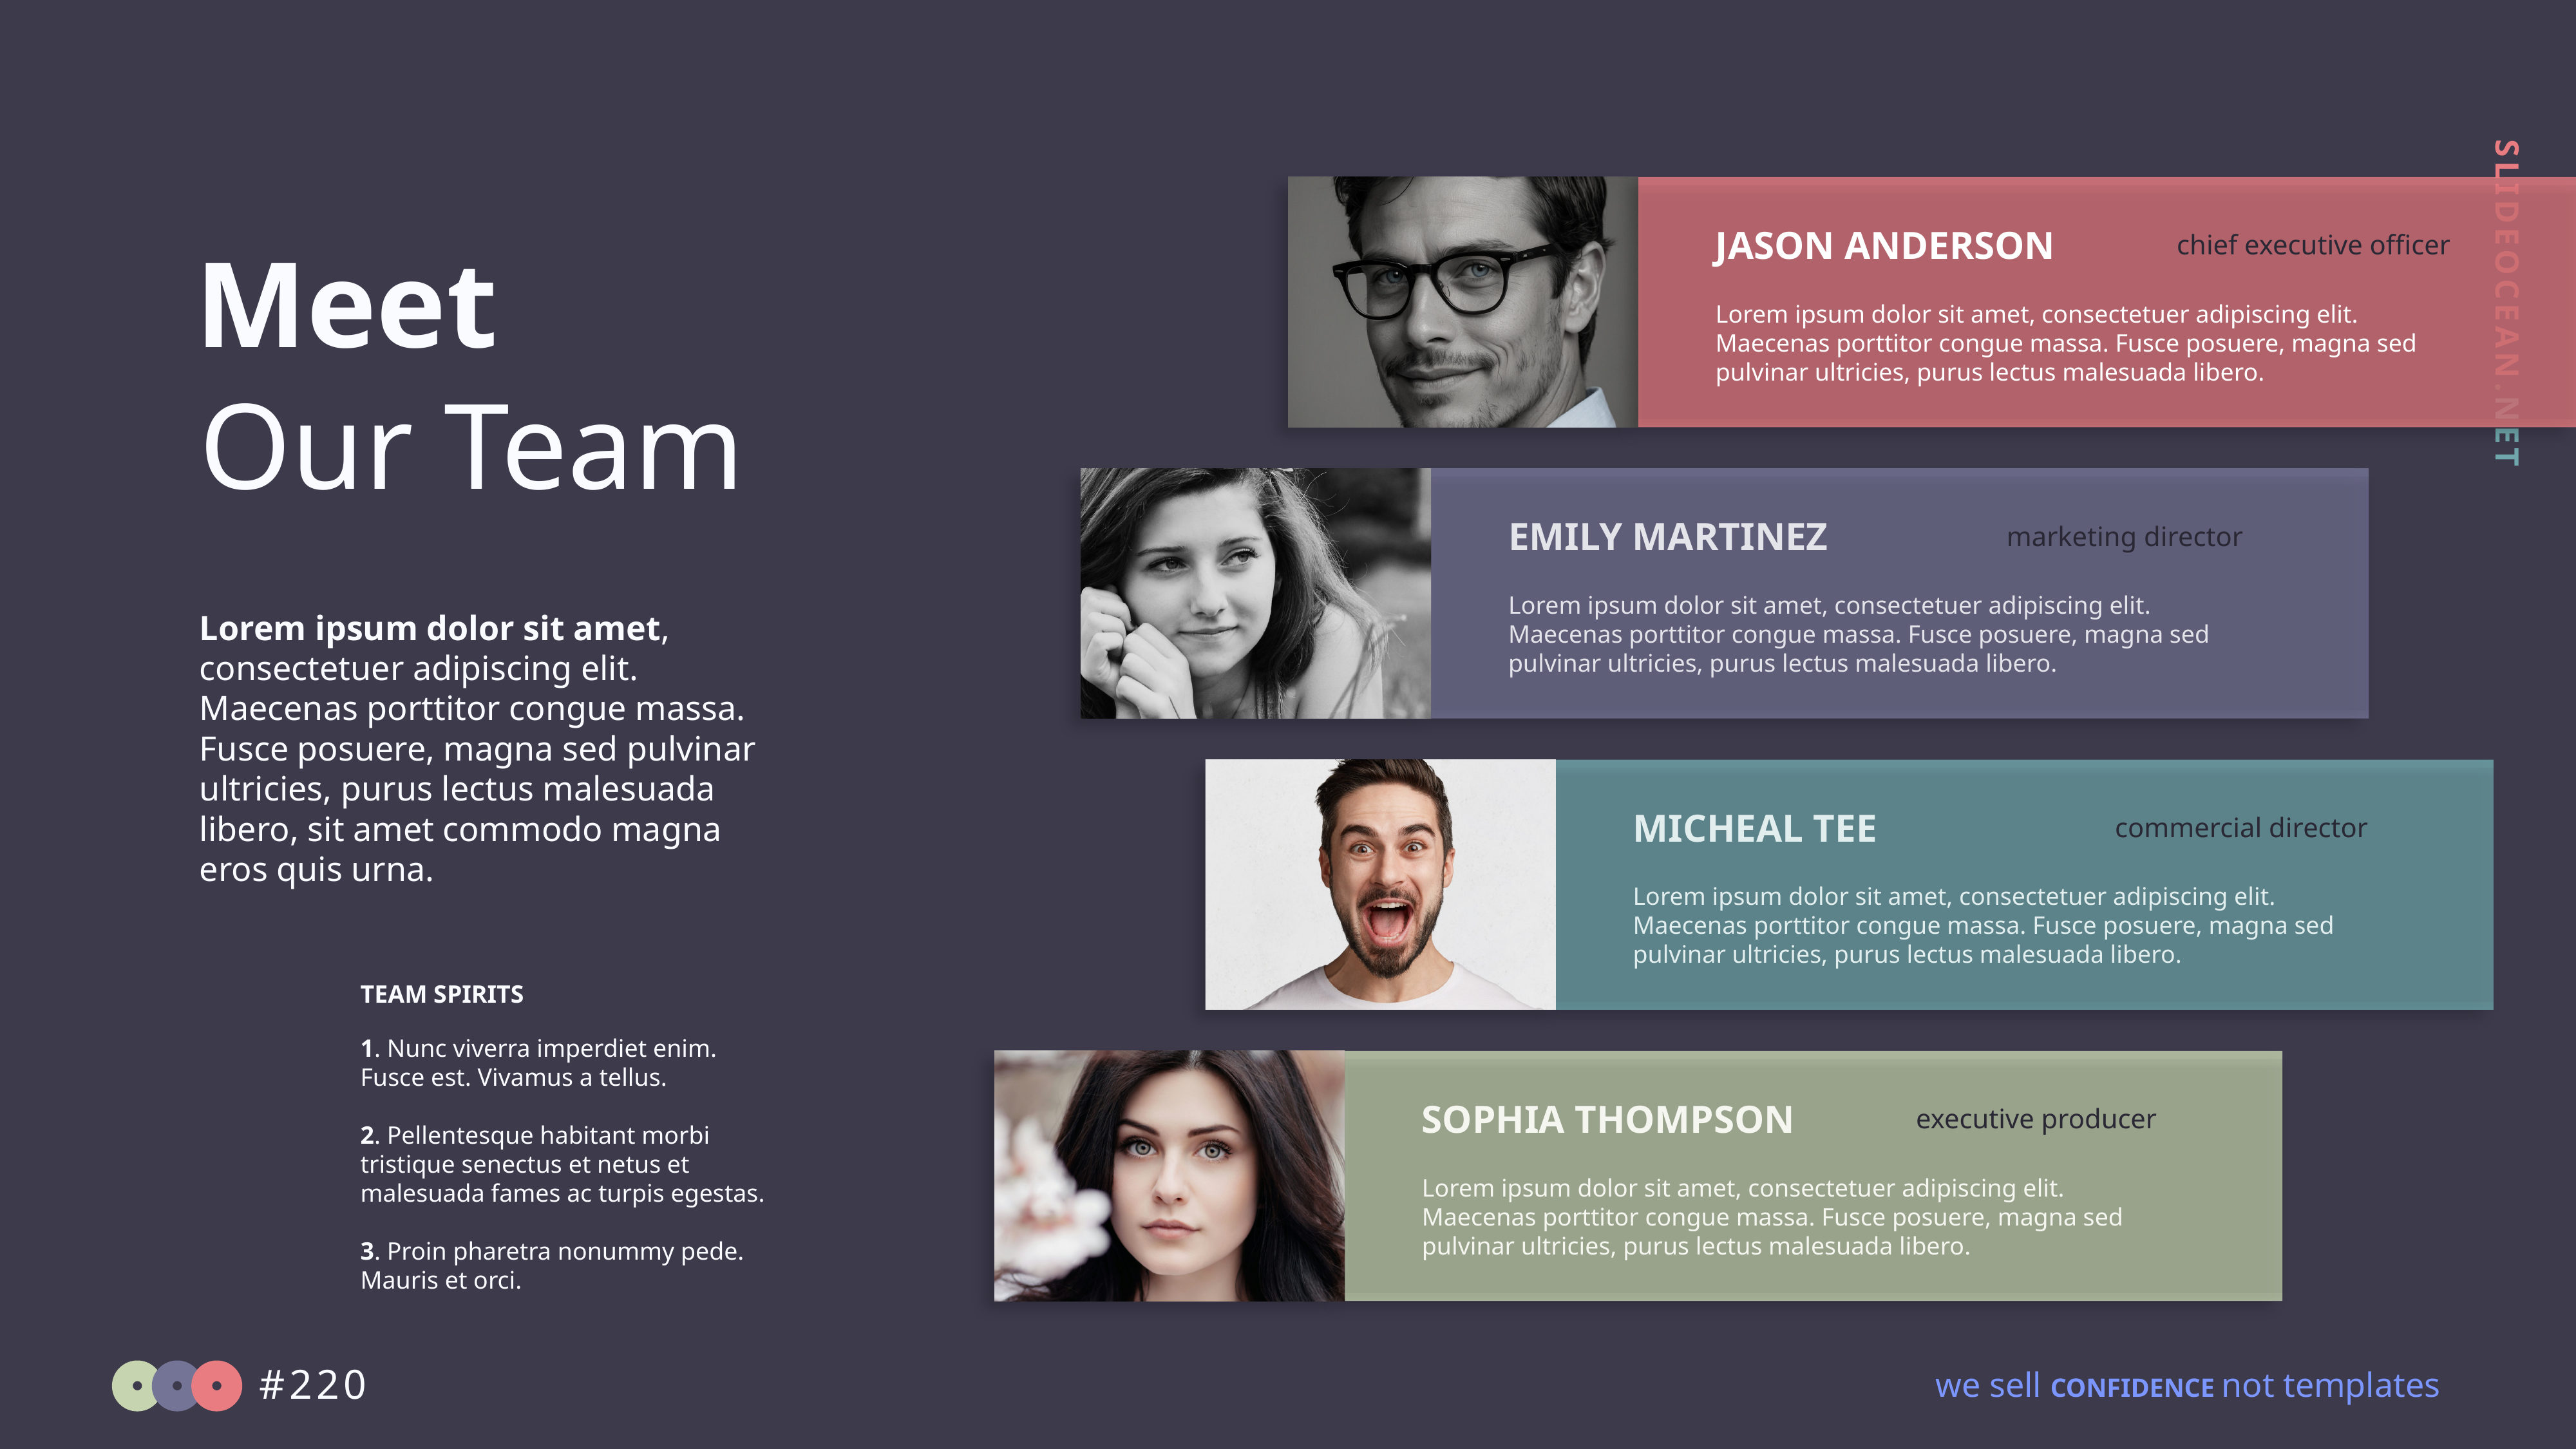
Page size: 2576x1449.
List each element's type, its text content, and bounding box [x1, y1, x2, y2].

text_box 1. Nunc viverra imperdiet enim. Fusce est. Vivamus a tellus. 2. Pellentesque habitant morbi tristique senectus et netus et malesuada fames ac turpis egestas. 3. Proin pharetra nonummy pede. Mauris et orci. [350, 1028, 783, 1298]
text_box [1557, 759, 2494, 1010]
text_box Meet [186, 225, 507, 376]
picture [1080, 468, 1432, 719]
text_box we sell CONFIDENCE not templates [1926, 1359, 2450, 1409]
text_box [1412, 1090, 2167, 1266]
text_box Our Team [190, 366, 754, 518]
text_box Lorem ipsum dolor sit amet, consectetuer adipiscing elit. Maecenas porttitor congue massa. Fusce posuere, magna sed pulvinar ultricies, purus lectus malesuada libero, sit amet commodo magna eros quis urna. [190, 601, 783, 893]
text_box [1623, 799, 2378, 974]
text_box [1498, 507, 2253, 683]
picture [994, 1050, 1345, 1302]
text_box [1638, 176, 2576, 428]
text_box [1705, 216, 2461, 392]
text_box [1345, 1050, 2283, 1302]
text_box TEAM SPIRITS [350, 974, 783, 1013]
picture [1287, 176, 1638, 428]
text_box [1432, 468, 2369, 719]
picture [1205, 759, 1557, 1010]
text_box #220 [259, 1359, 402, 1408]
